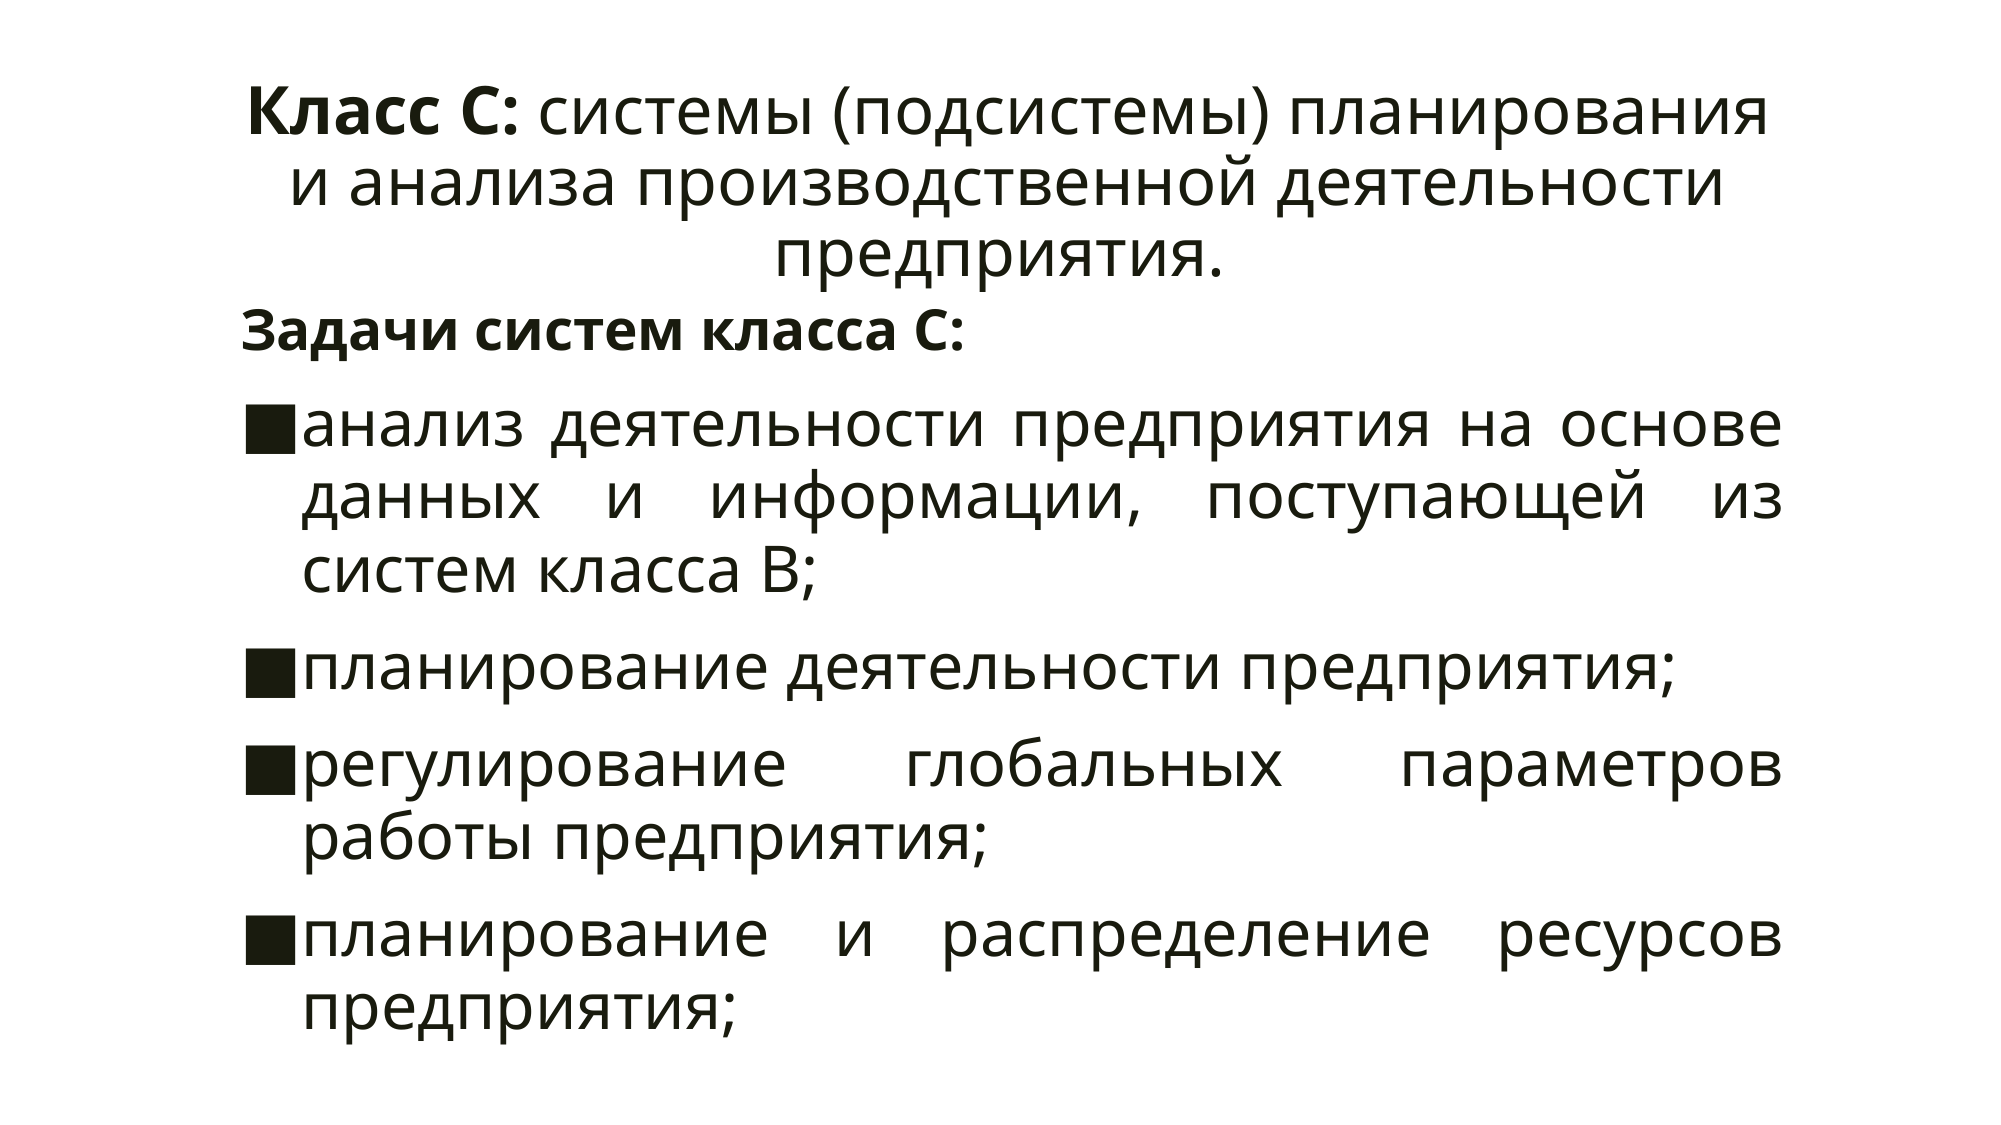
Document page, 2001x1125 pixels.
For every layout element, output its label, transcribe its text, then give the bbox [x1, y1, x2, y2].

list Задачи систем класса С: анализ деятельности предприятия на основе данных и информации, поступающей из систем класса B; планирование деятельности предприятия; регулирование глобальных параметров работы предприятия; планирование и распределение ресурсов предприятия; [225, 292, 1800, 1055]
title Класс C: системы (подсистемы) планирования и анализа производственной деятельности предприятия. [221, 70, 1797, 314]
